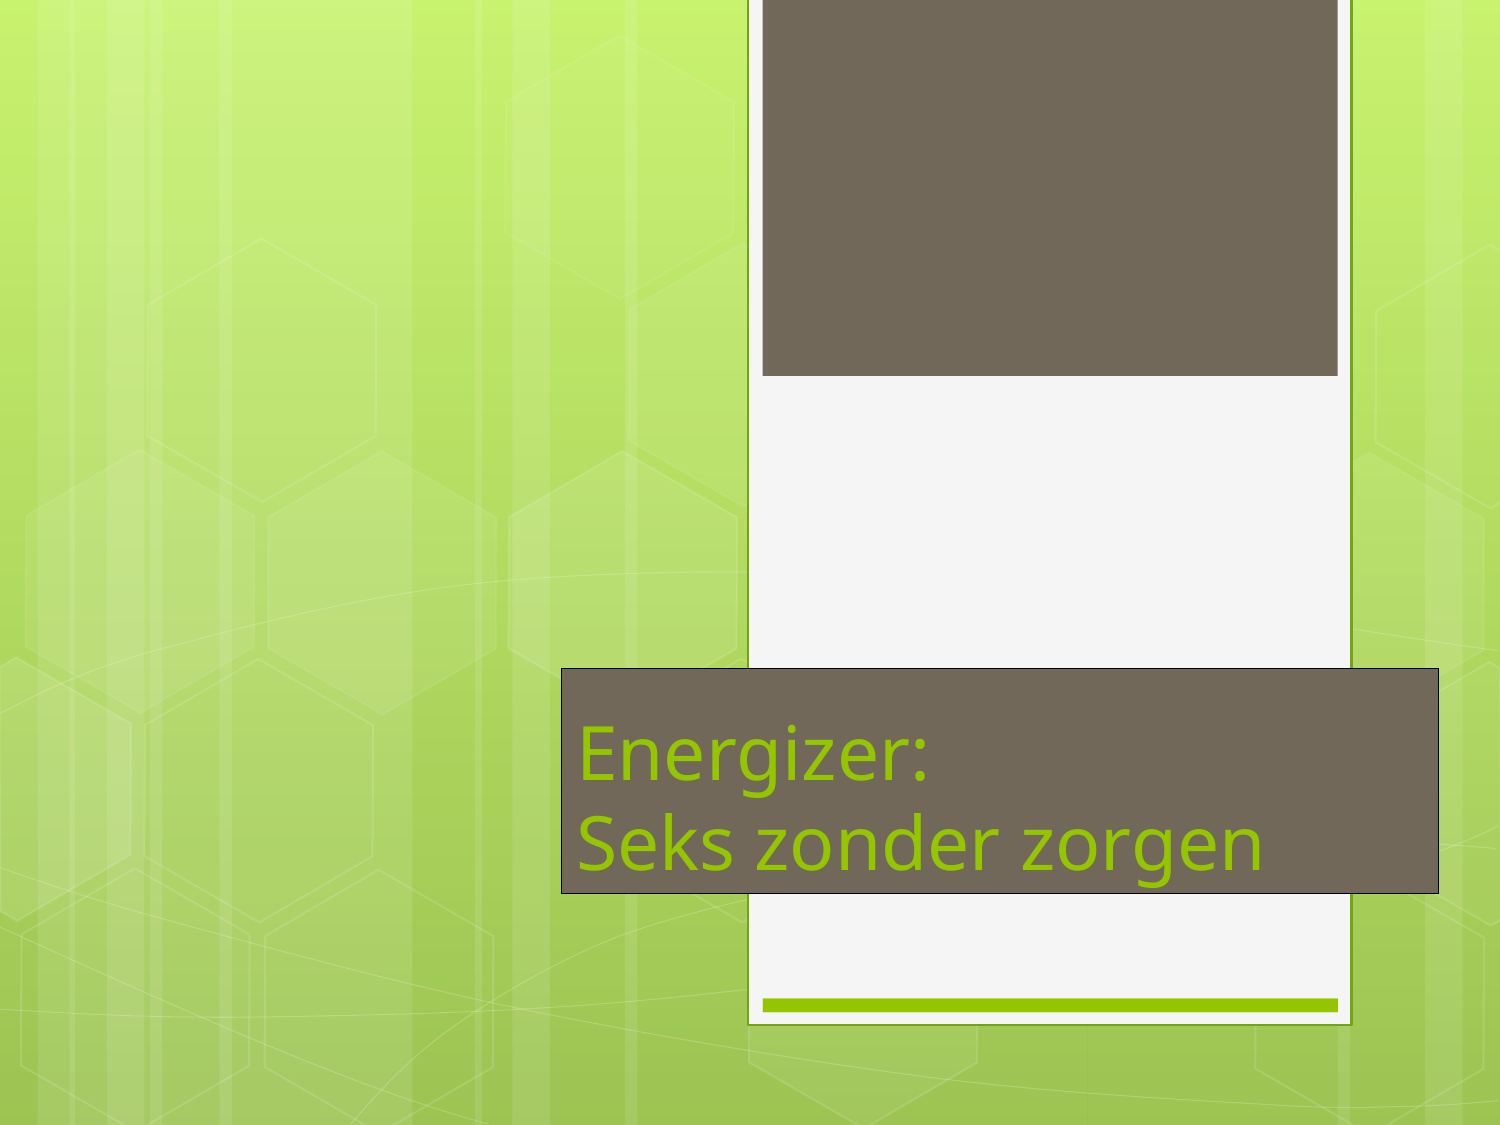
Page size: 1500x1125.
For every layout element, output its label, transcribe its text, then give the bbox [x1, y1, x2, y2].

title Energizer: Seks zonder zorgen [561, 668, 1439, 894]
